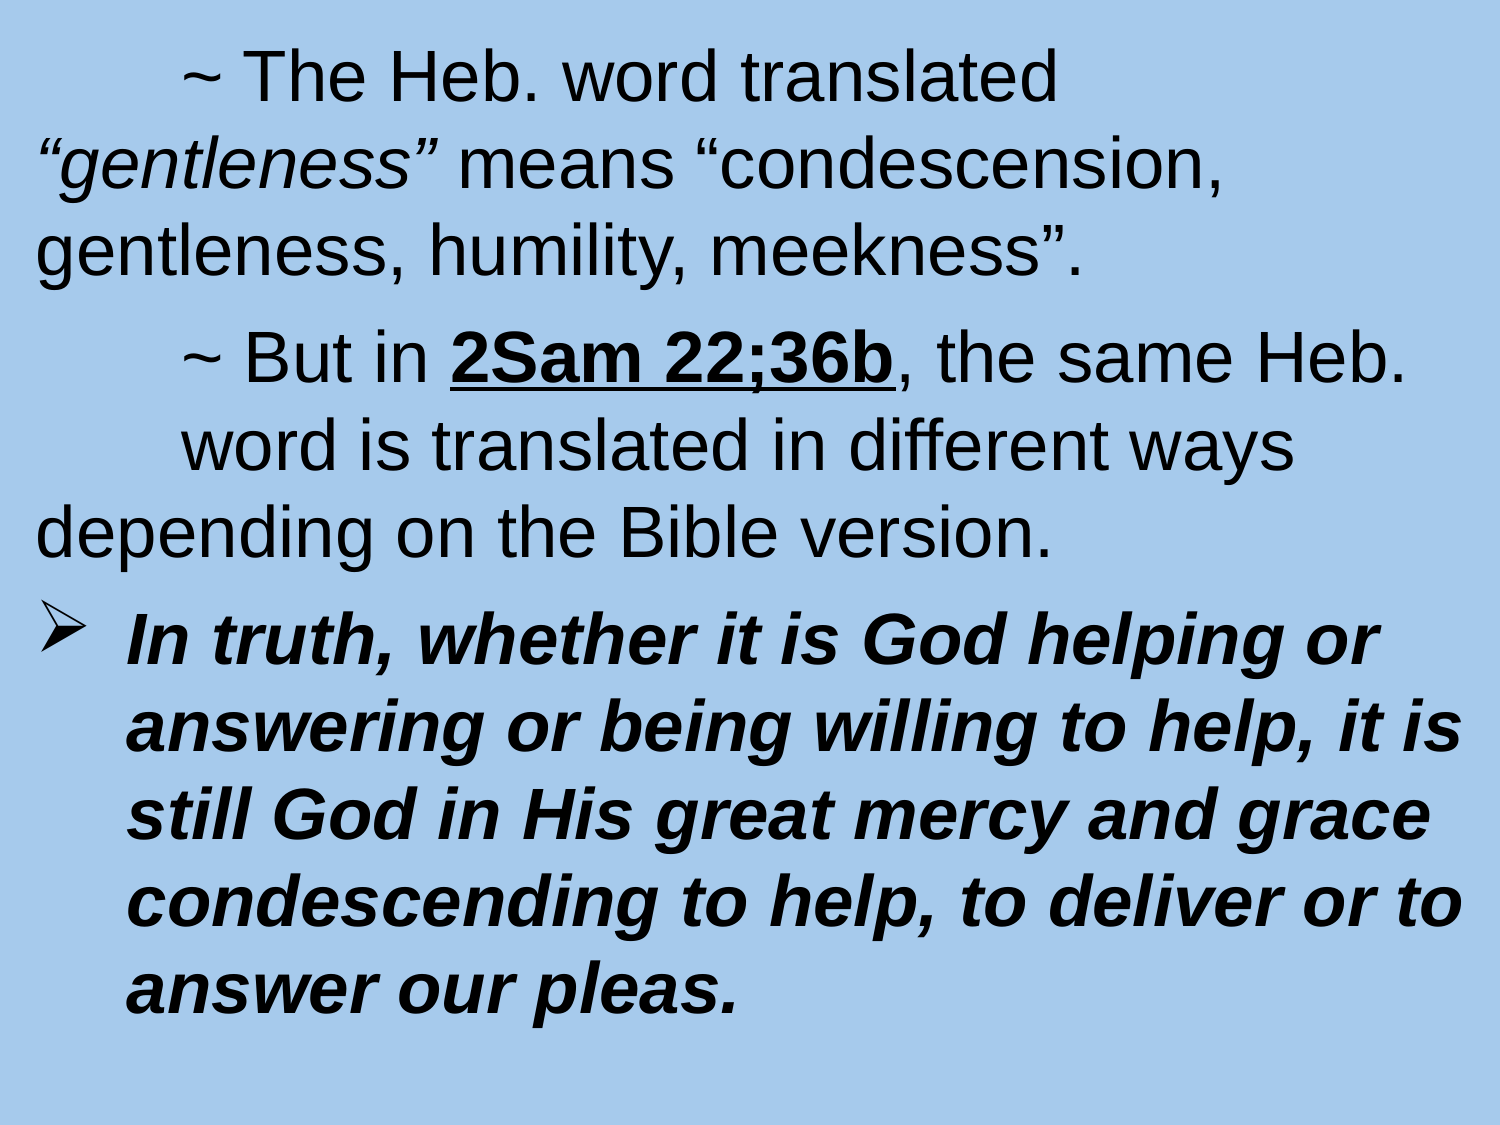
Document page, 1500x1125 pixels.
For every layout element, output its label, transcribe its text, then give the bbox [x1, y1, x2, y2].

subtitle ~ The Heb. word translated “gentleness” means “condescension, gentleness, humility, meekness”. ~ But in 2Sam 22;36b, the same Heb. word is translated in different ways depending on the Bible version. In truth, whether it is God helping or answering or being willing to help, it is still God in His great mercy and grace condescending to help, to deliver or to answer our pleas. [20, 20, 1482, 1108]
